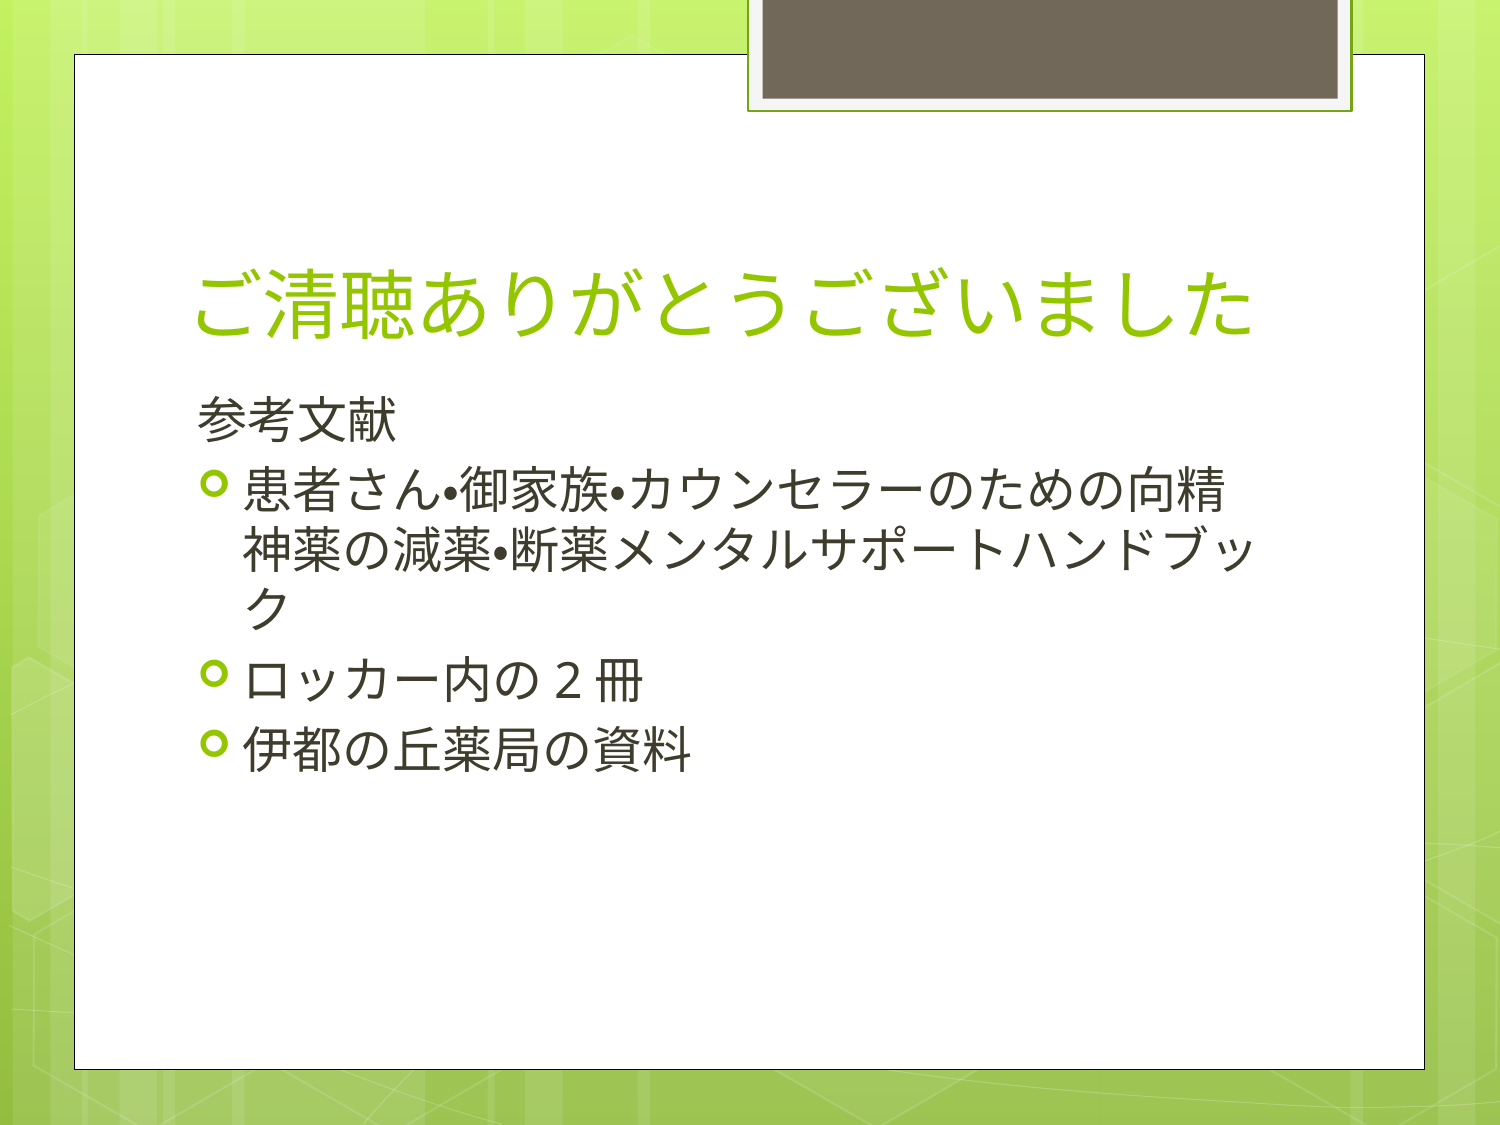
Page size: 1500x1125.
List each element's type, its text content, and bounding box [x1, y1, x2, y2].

title ご清聴ありがとうございました [171, 168, 1324, 357]
list 参考文献 患者さん・御家族・カウンセラーのための向精神薬の減薬・断薬メンタルサポートハンドブック ロッカー内の2冊 伊都の丘薬局の資料 [171, 381, 1283, 957]
